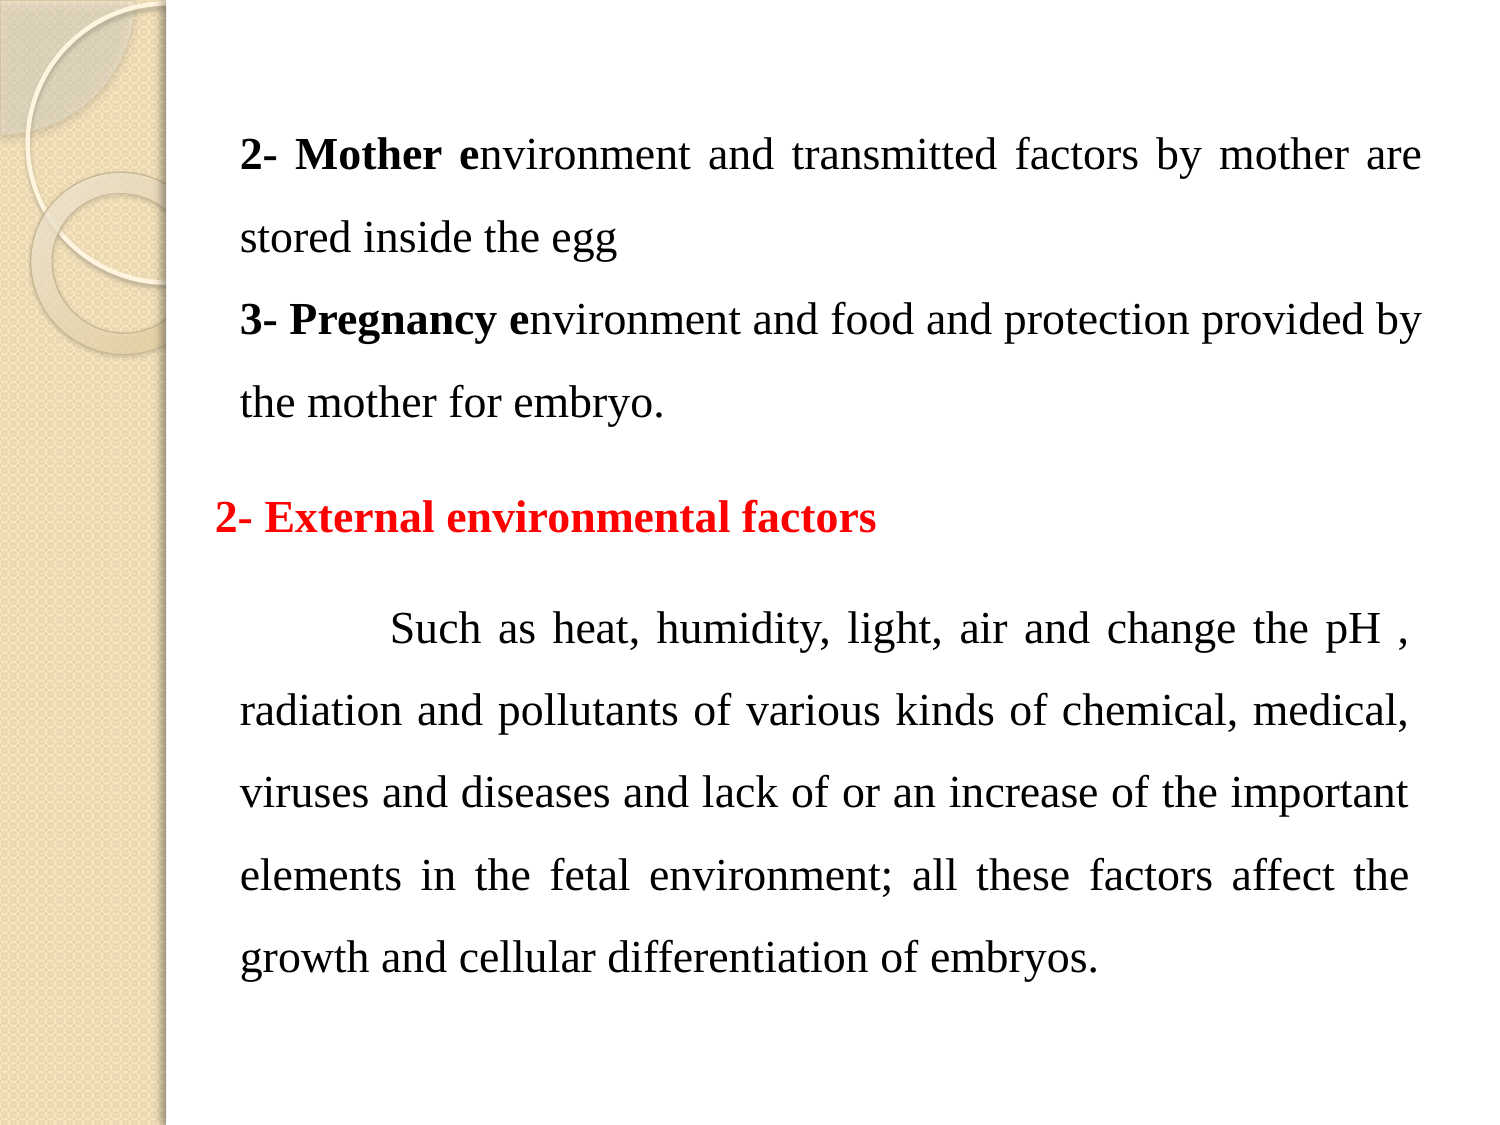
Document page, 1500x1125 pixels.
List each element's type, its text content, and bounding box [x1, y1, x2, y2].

text_box Such as heat, humidity, light, air and change the pH , radiation and pollutants of various kinds of chemical, medical, viruses and diseases and lack of or an increase of the important elements in the fetal environment; all these factors affect the growth and cellular differentiation of embryos. [224, 562, 1425, 990]
text_box 2- External environmental factors [199, 479, 950, 549]
text_box 2- Mother environment and transmitted factors by mother are stored inside the egg 3- Pregnancy environment and food and protection provided by the mother for embryo. [224, 89, 1438, 434]
